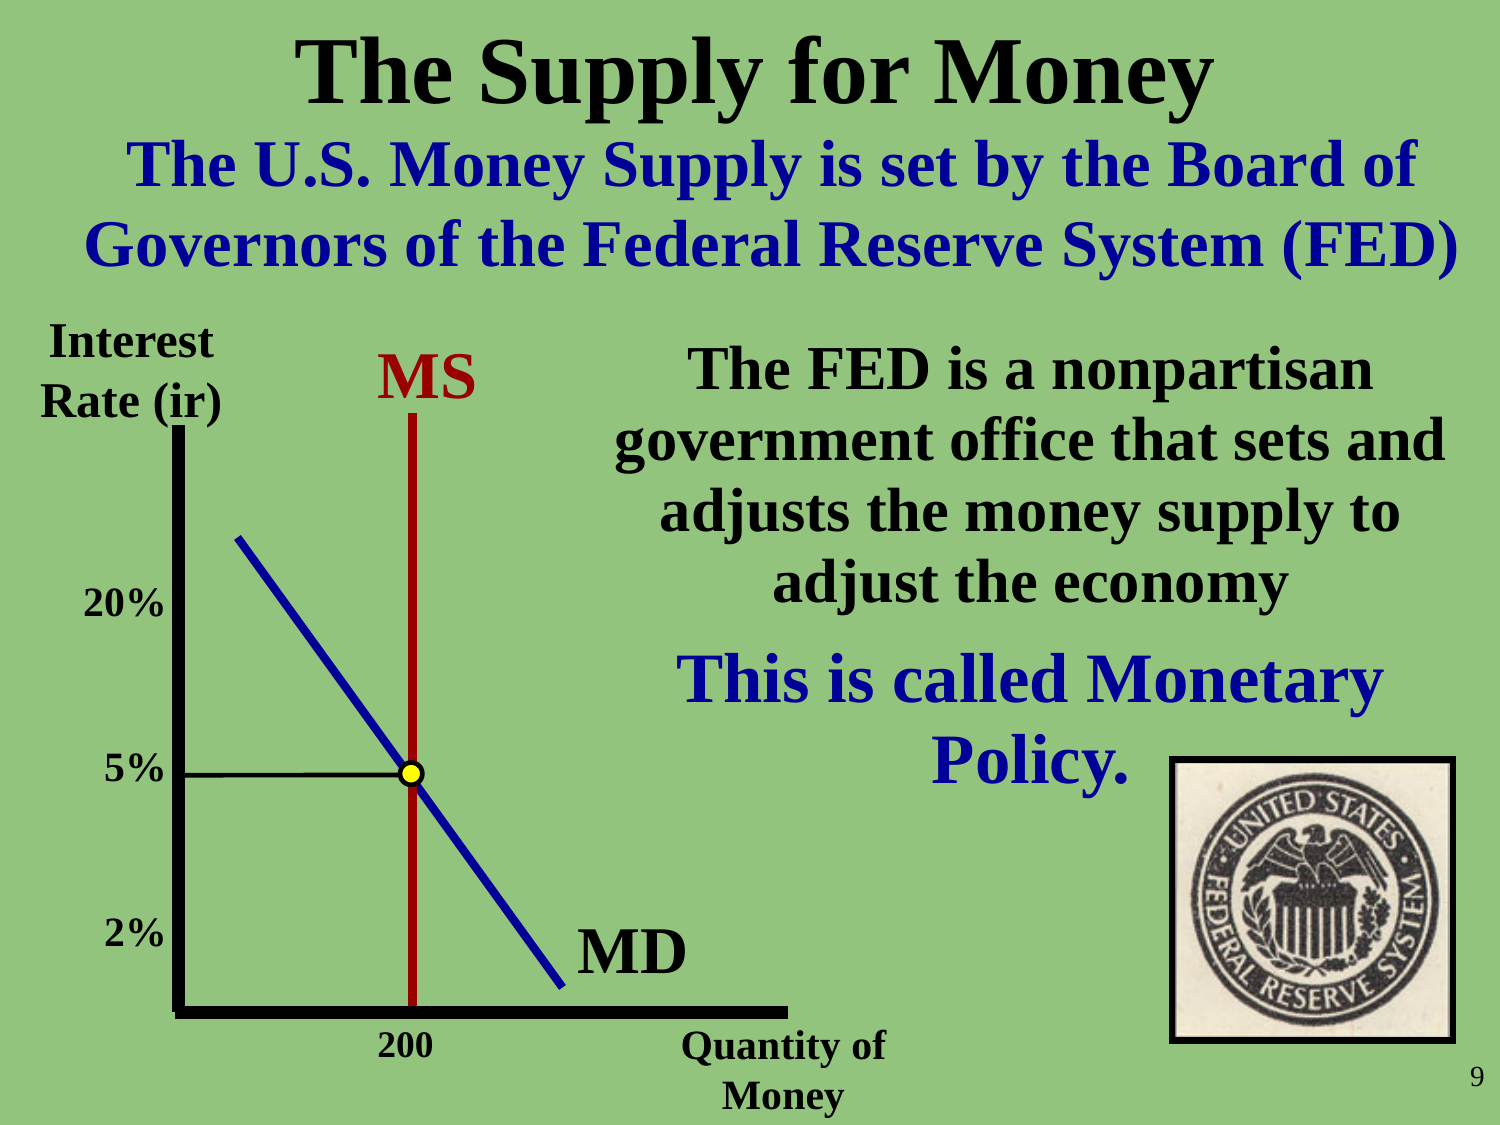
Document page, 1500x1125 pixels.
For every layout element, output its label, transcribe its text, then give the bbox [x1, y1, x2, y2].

text_box ‹#› [1187, 1049, 1500, 1125]
text_box The Supply for Money [35, 0, 1475, 130]
text_box Interest Rate (ir) [0, 299, 263, 435]
text_box MS [362, 324, 562, 421]
picture [1174, 762, 1451, 1038]
text_box 200 [362, 1021, 449, 1073]
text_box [174, 424, 788, 1013]
text_box 20% 5% 2% [62, 562, 170, 1017]
text_box The FED is a nonpartisan government office that sets and adjusts the money supply to adjust the economy This is called Monetary Policy. [562, 324, 1500, 808]
text_box The U.S. Money Supply is set by the Board of Governors of the Federal Reserve System (FED) [45, 112, 1500, 288]
text_box Quantity of Money (billions of dollars) [599, 1010, 968, 1125]
